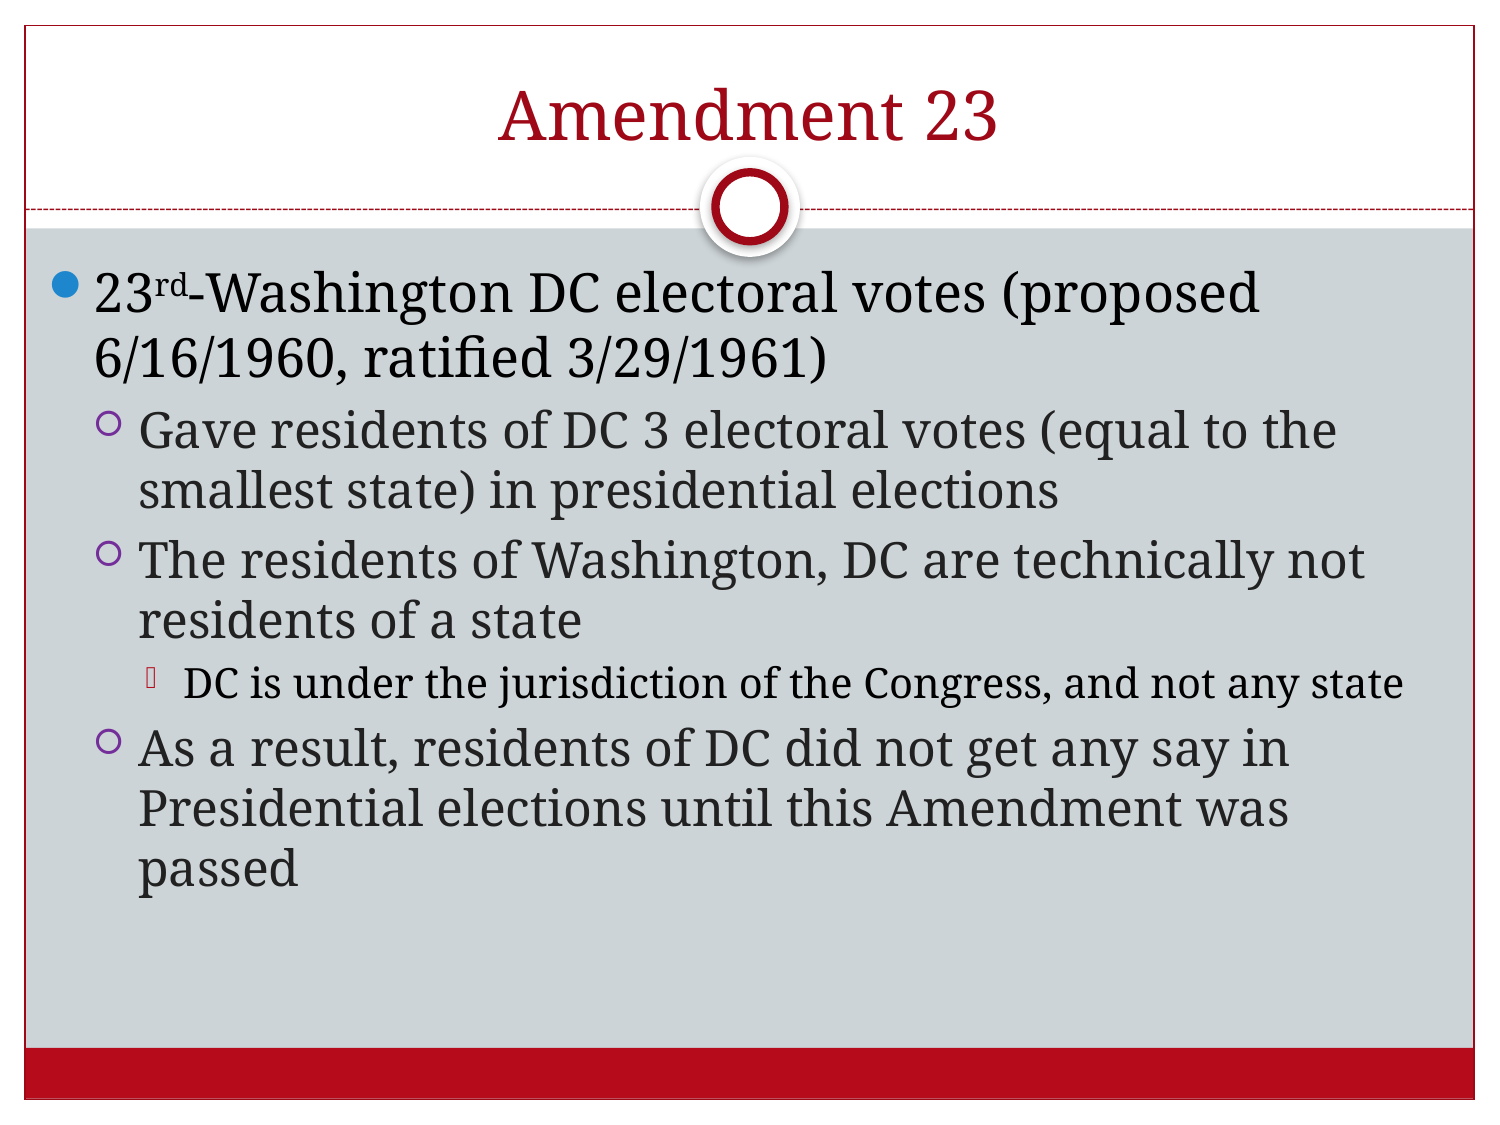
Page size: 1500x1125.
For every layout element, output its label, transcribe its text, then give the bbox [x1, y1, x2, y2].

list 23rd-Washington DC electoral votes (proposed 6/16/1960, ratified 3/29/1961) Gave residents of DC 3 electoral votes (equal to the smallest state) in presidential elections The residents of Washington, DC are technically not residents of a state DC is under the jurisdiction of the Congress, and not any state As a result, residents of DC did not get any say in Presidential elections until this Amendment was passed [33, 250, 1476, 1001]
title Amendment 23 [49, 37, 1450, 162]
